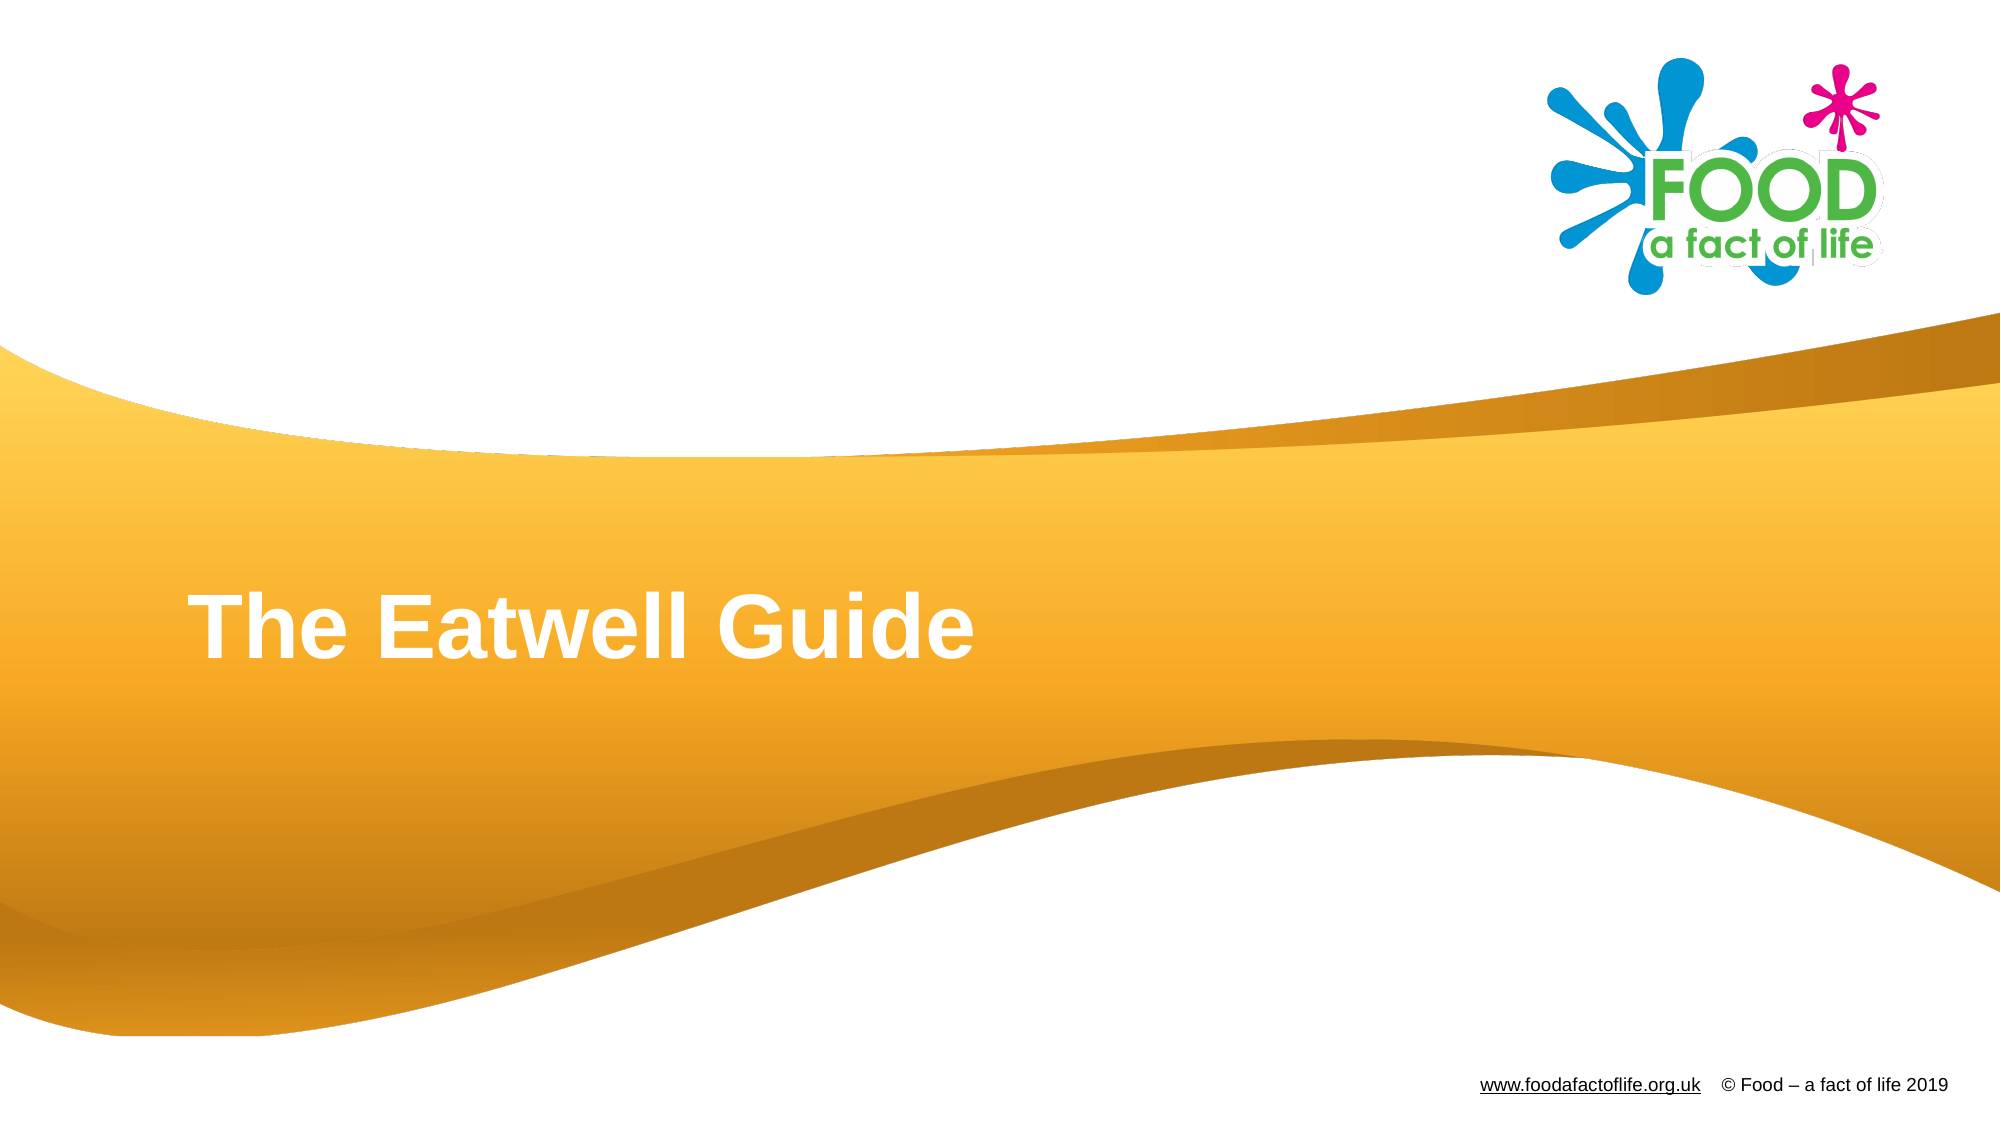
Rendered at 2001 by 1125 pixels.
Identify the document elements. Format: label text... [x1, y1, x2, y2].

picture [0, 0, 2000, 1125]
title The Eatwell Guide [187, 579, 1688, 700]
